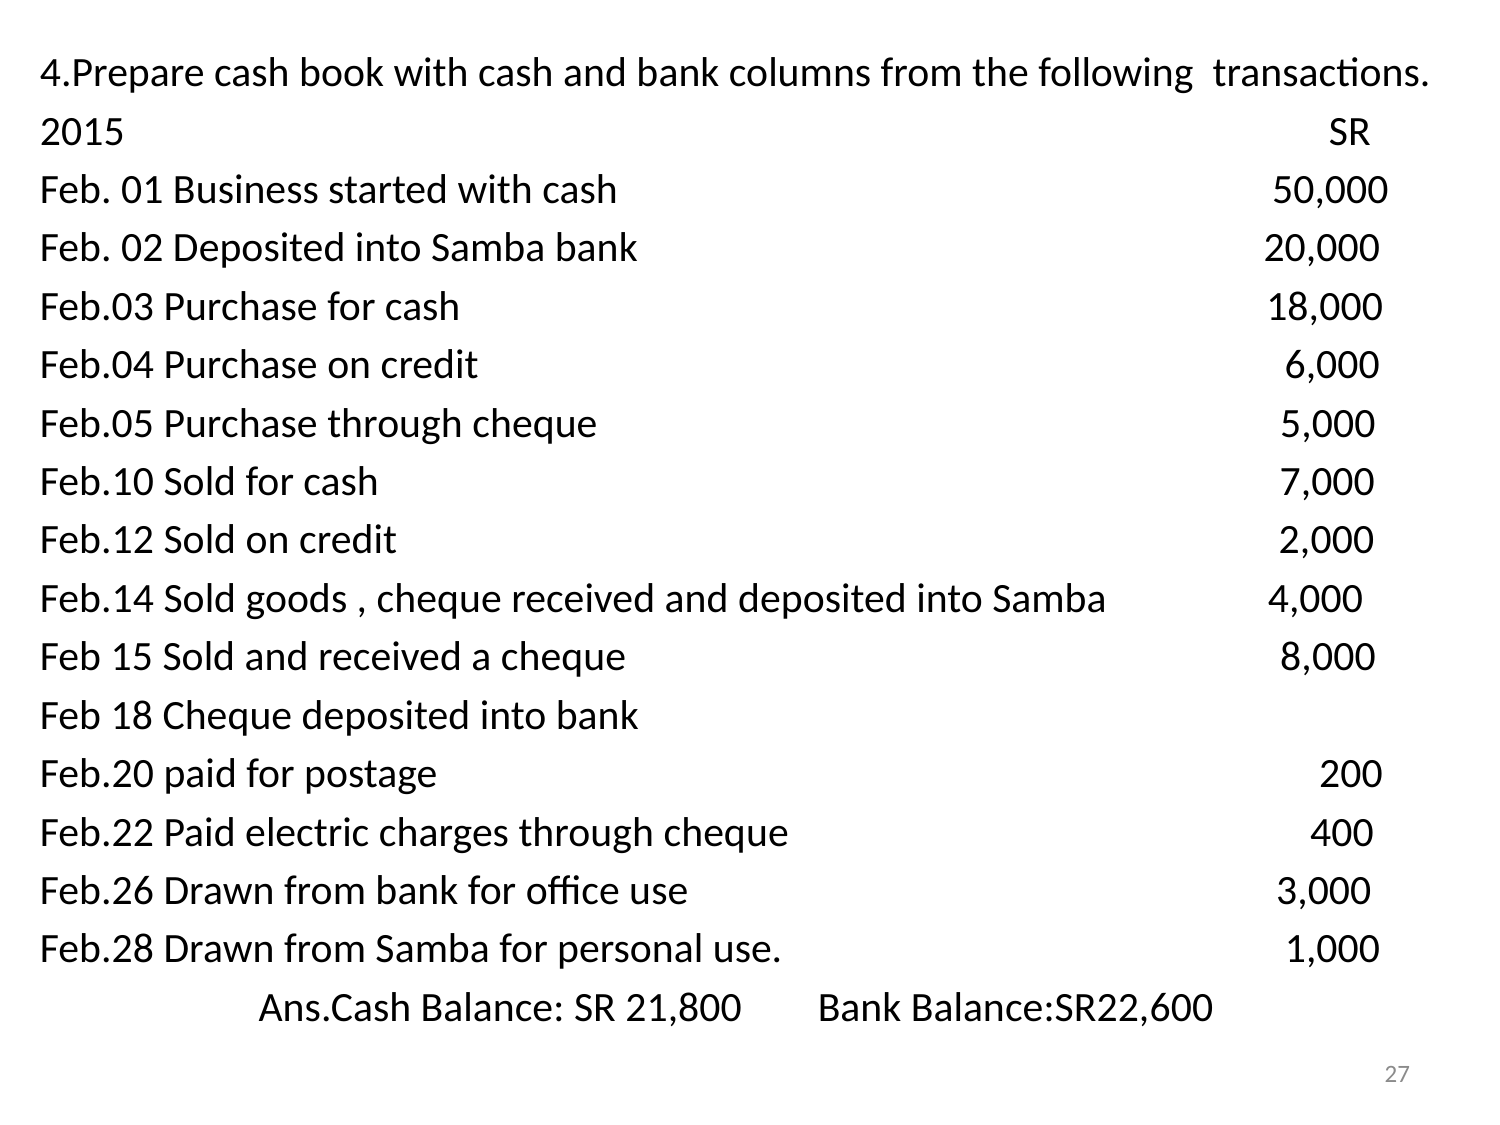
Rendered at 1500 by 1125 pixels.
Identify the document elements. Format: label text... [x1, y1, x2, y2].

list 4.Prepare cash book with cash and bank columns from the following transactions. 2015 SR Feb. 01 Business started with cash 50,000 Feb. 02 Deposited into Samba bank 20,000 Feb.03 Purchase for cash 18,000 Feb.04 Purchase on credit 6,000 Feb.05 Purchase through cheque 5,000 Feb.10 Sold for cash 7,000 Feb.12 Sold on credit 2,000 Feb.14 Sold goods , cheque received and deposited into Samba 4,000 Feb 15 Sold and received a cheque 8,000 Feb 18 Cheque deposited into bank Feb.20 paid for postage 200 Feb.22 Paid electric charges through cheque 400 Feb.26 Drawn from bank for office use 3,000 Feb.28 Drawn from Samba for personal use. 1,000 Ans.Cash Balance: SR 21,800 Bank Balance:SR22,600 [24, 37, 1450, 1088]
slide_number 27 [1074, 1042, 1425, 1103]
